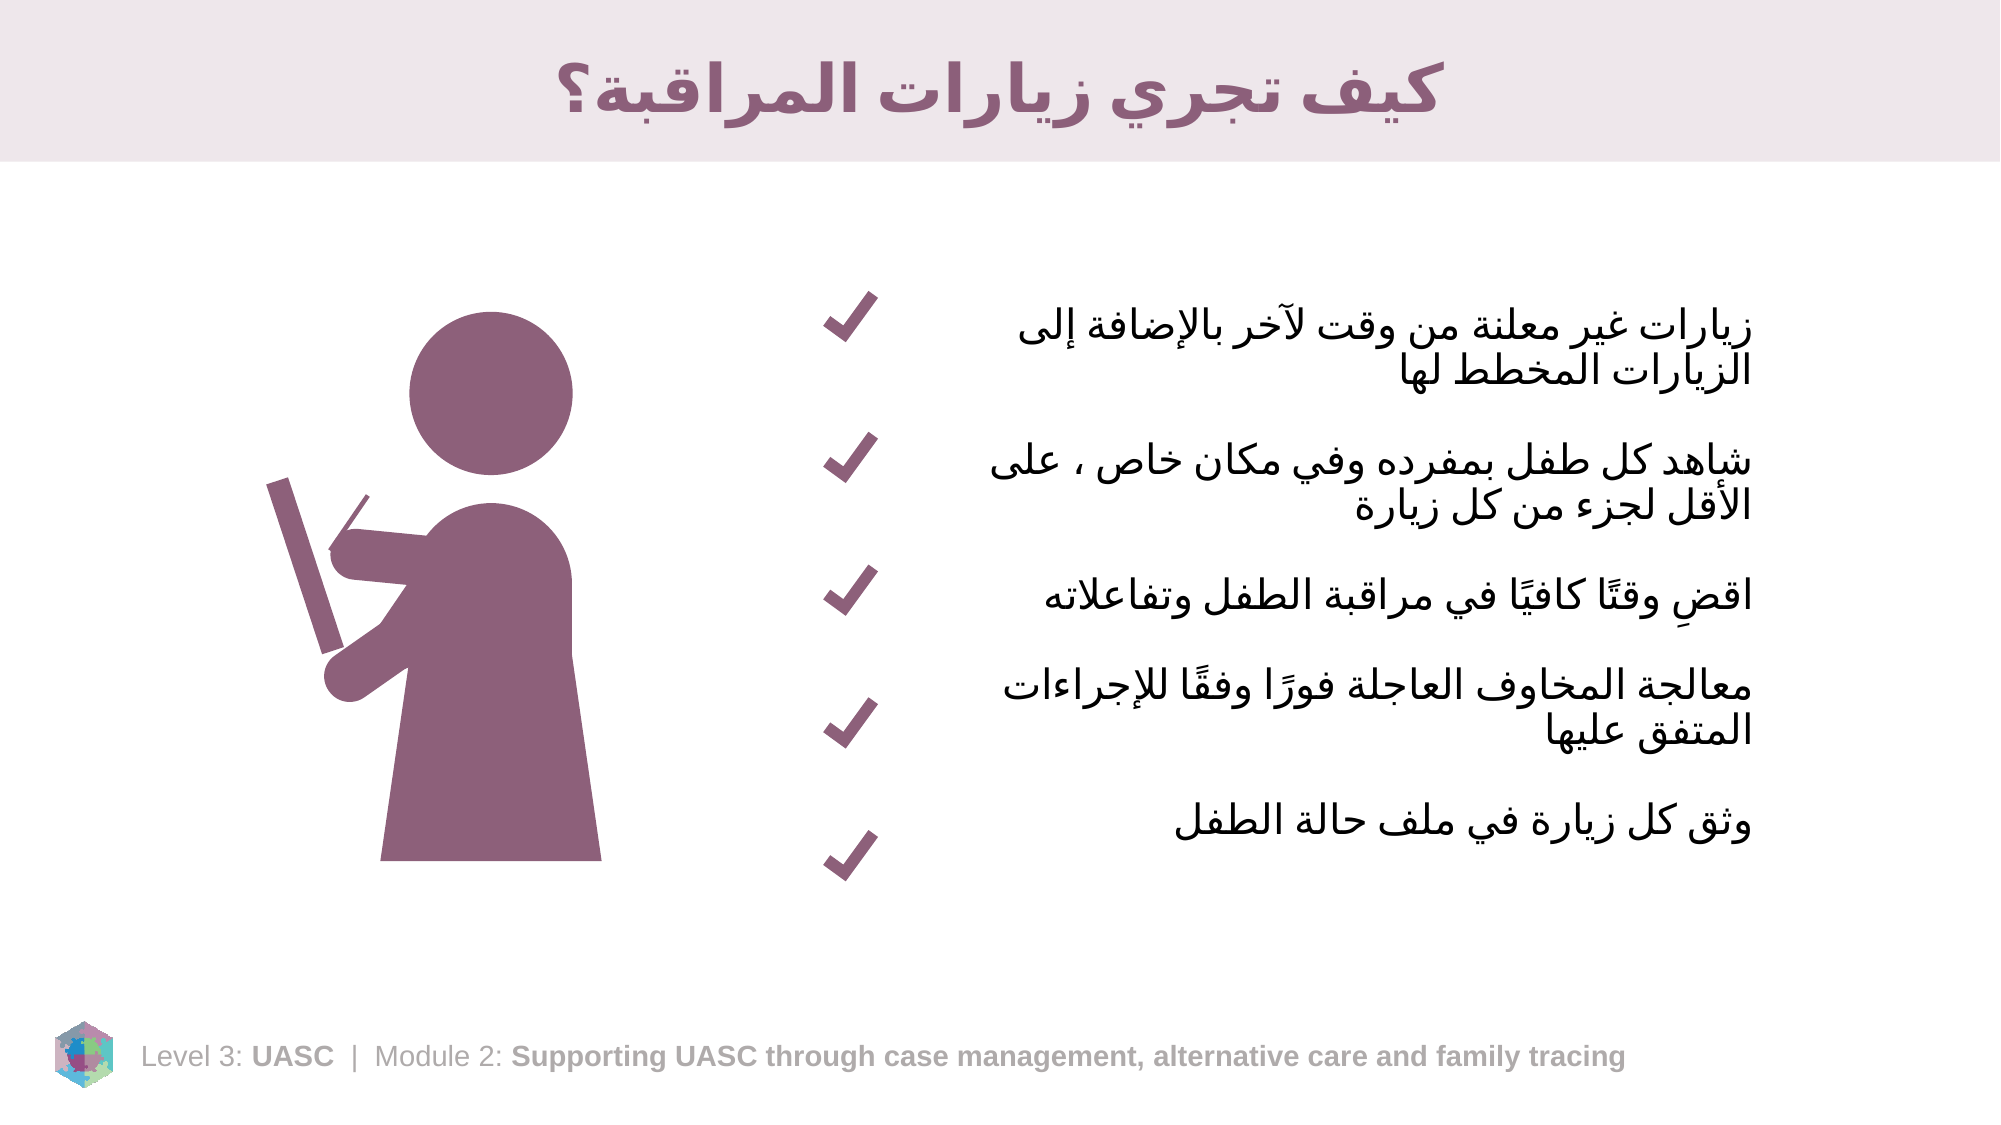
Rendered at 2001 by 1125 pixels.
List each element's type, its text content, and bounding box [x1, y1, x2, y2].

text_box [293, 311, 602, 862]
text_box [821, 429, 881, 486]
text_box [821, 695, 881, 751]
text_box [821, 827, 881, 884]
picture [55, 1021, 113, 1088]
title كيف تجري زيارات المراقبة؟ [137, 19, 1863, 163]
text_box [821, 288, 881, 345]
text_box [821, 562, 881, 618]
text_box زيارات غير معلنة من وقت لآخر بالإضافة إلى الزيارات المخطط لها شاهد كل طفل بمفرده وفي مكان خاص ، على الأقل لجزء من كل زيارة اقضِ وقتًا كافيًا في مراقبة الطفل وتفاعلاته معالجة المخاوف العاجلة فورًا وفقًا للإجراءات المتفق عليها وثق كل زيارة في ملف حالة الطفل [924, 296, 1769, 852]
